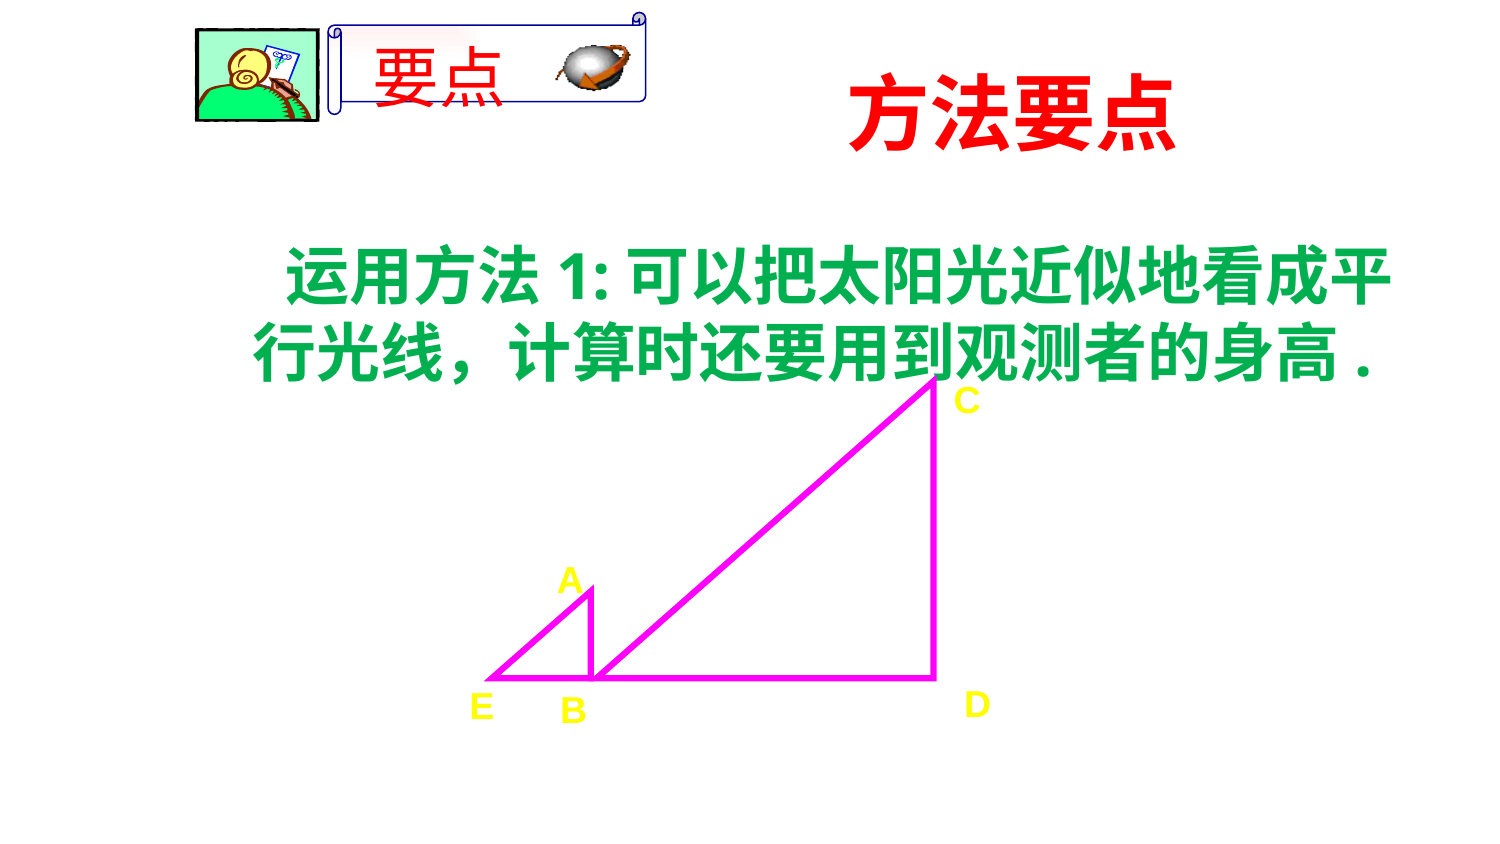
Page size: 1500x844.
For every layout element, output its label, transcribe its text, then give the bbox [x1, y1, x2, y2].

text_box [454, 368, 1060, 740]
list 运用方法1:可以把太阳光近似地看成平行光线，计算时还要用到观测者的身高. [183, 138, 1443, 464]
title 方法要点 [643, 41, 1382, 138]
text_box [194, 0, 654, 125]
